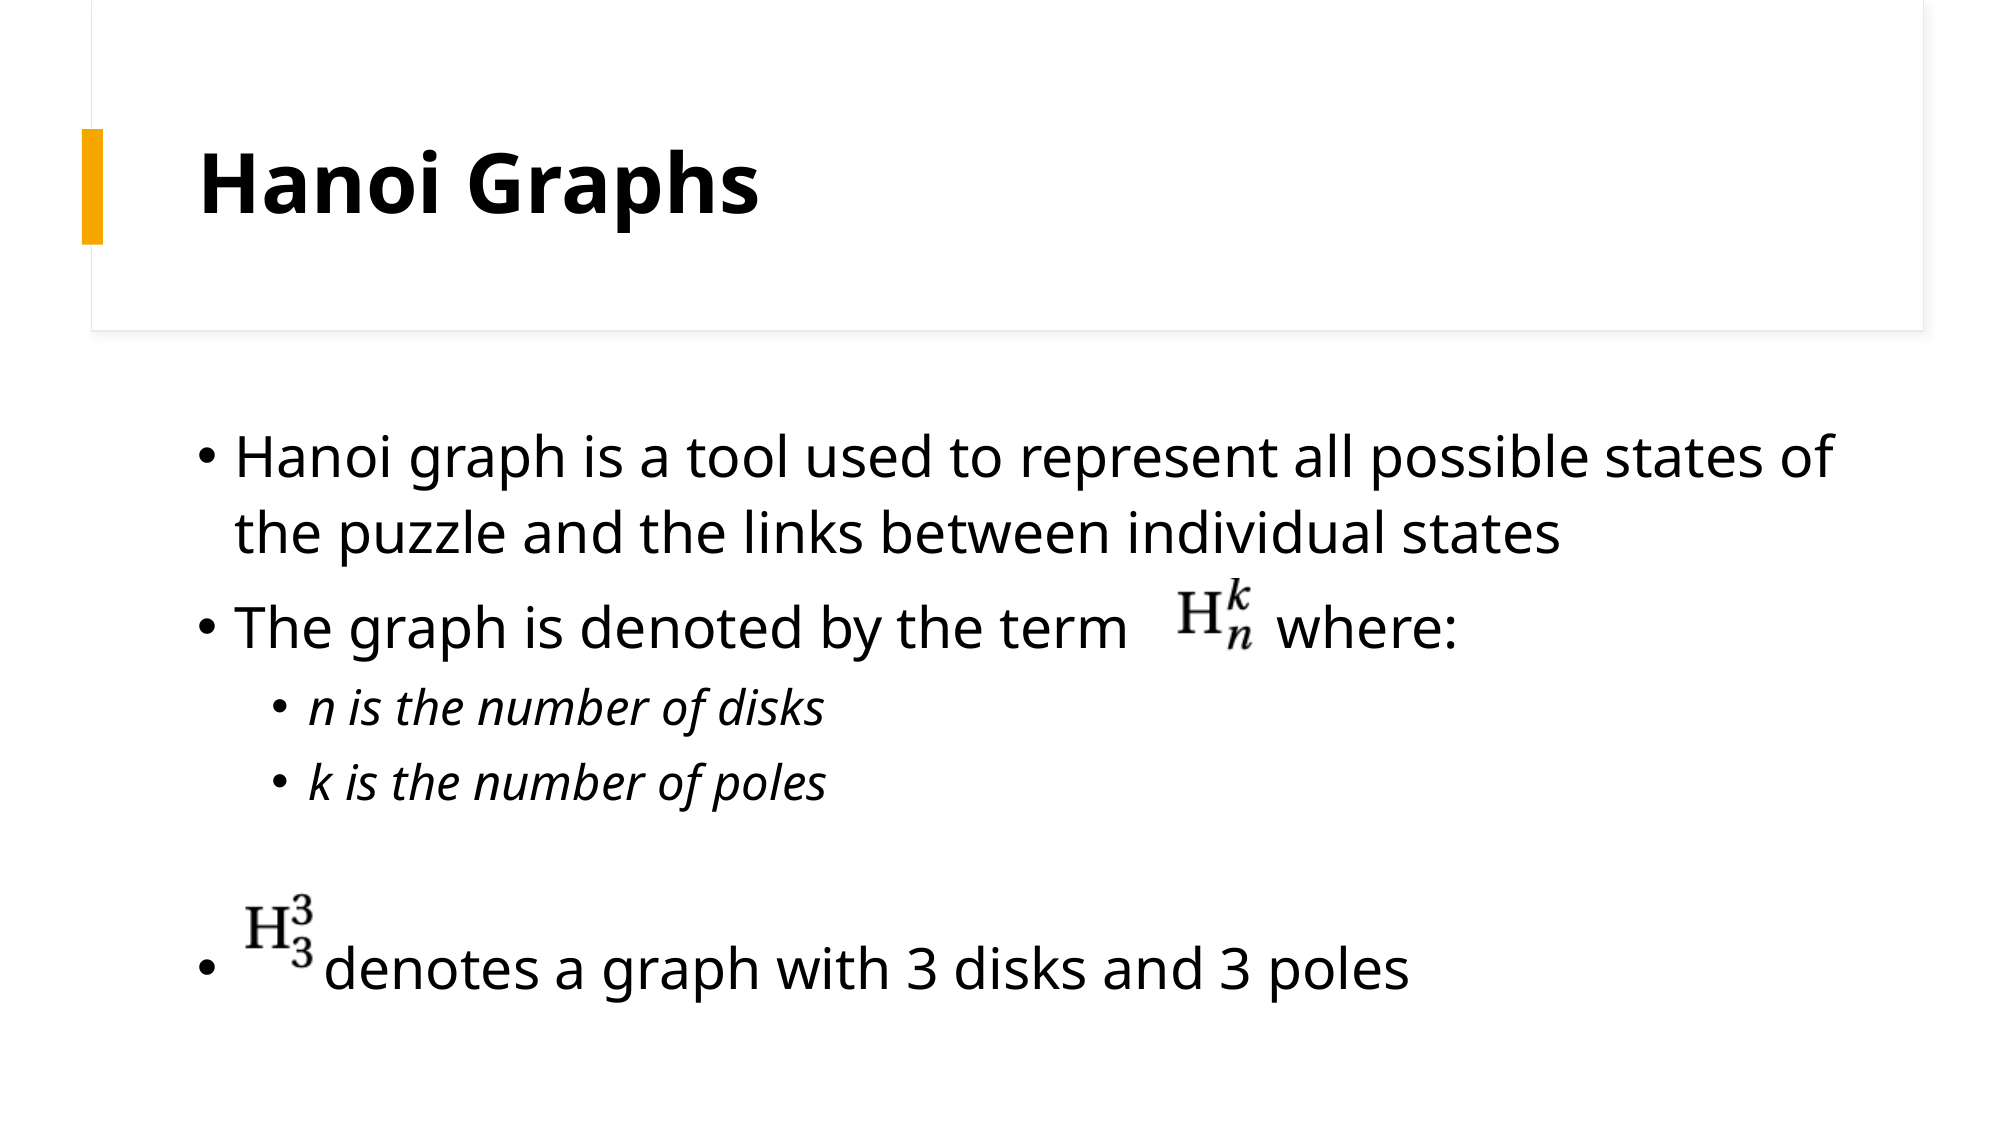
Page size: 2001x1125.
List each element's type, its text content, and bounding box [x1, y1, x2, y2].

list Hanoi graph is a tool used to represent all possible states of the puzzle and the links between individual states The graph is denoted by the term where: n is the number of disks k is the number of poles denotes a graph with 3 disks and 3 poles [183, 406, 1851, 1013]
picture [241, 885, 324, 977]
picture [1175, 578, 1255, 654]
title Hanoi Graphs [183, 90, 1851, 284]
